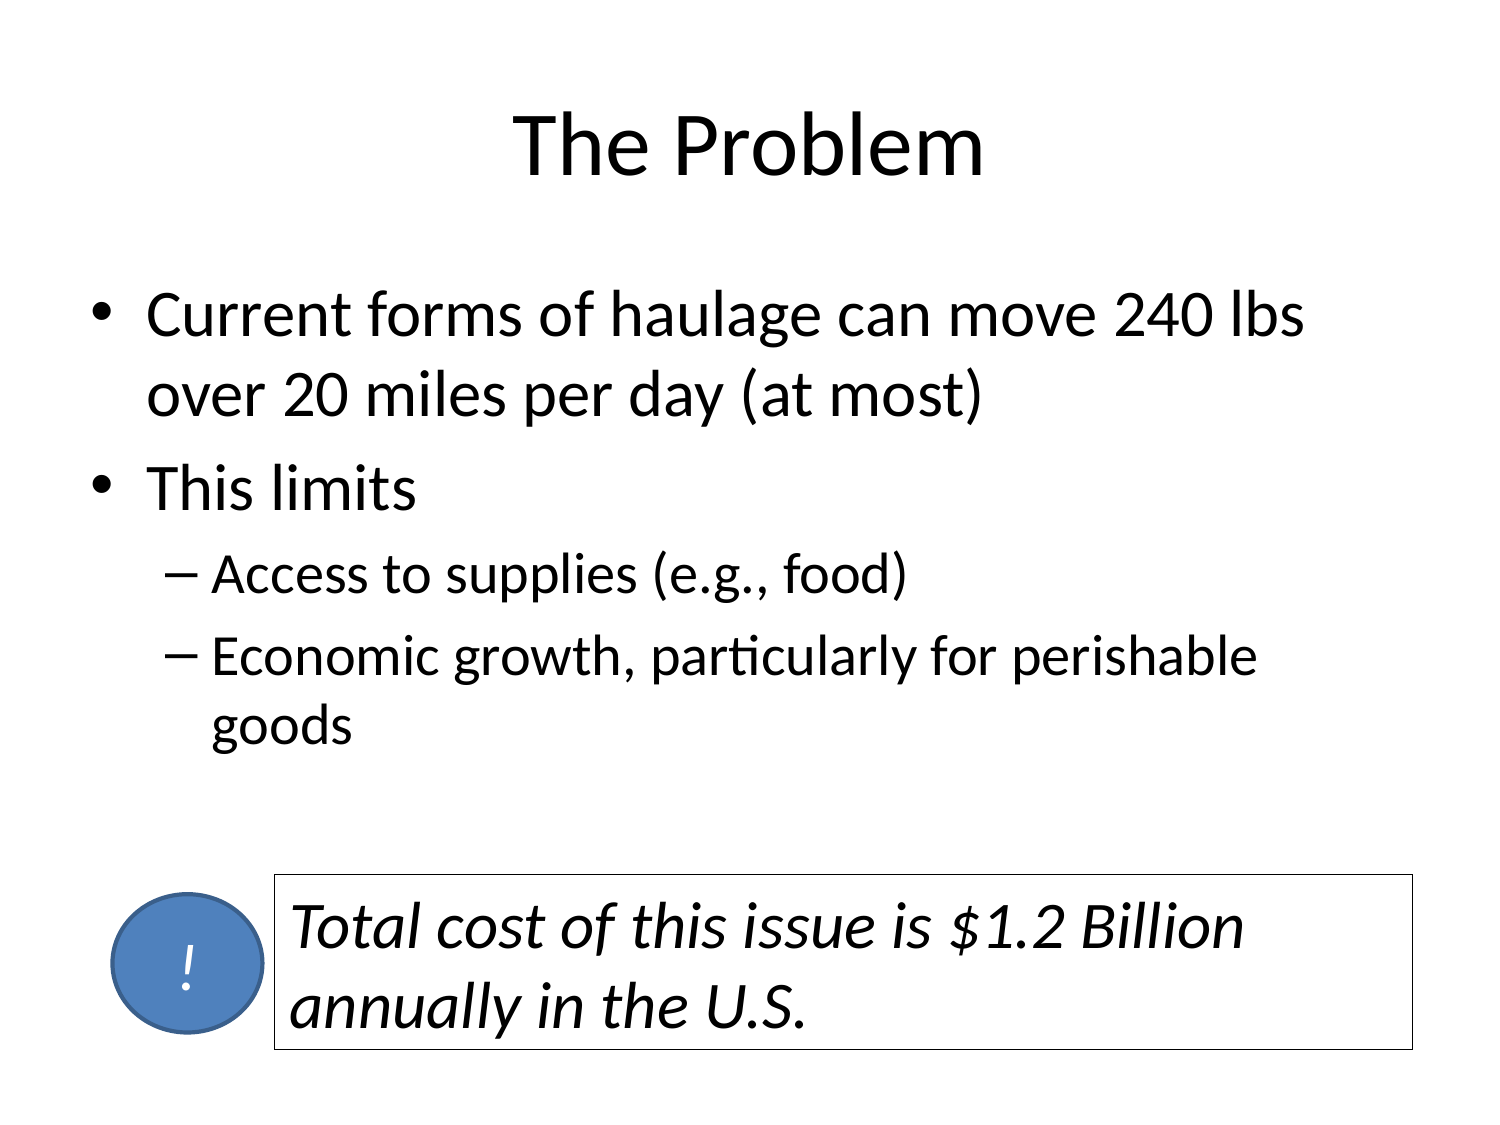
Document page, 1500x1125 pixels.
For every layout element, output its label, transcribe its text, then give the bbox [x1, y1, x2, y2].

text_box ! [110, 892, 265, 1035]
title The Problem [75, 45, 1425, 233]
text_box Total cost of this issue is $1.2 Billion annually in the U.S. [274, 874, 1413, 1050]
list Current forms of haulage can move 240 lbs over 20 miles per day (at most) This limits Access to supplies (e.g., food) Economic growth, particularly for perishable goods [75, 262, 1425, 1005]
